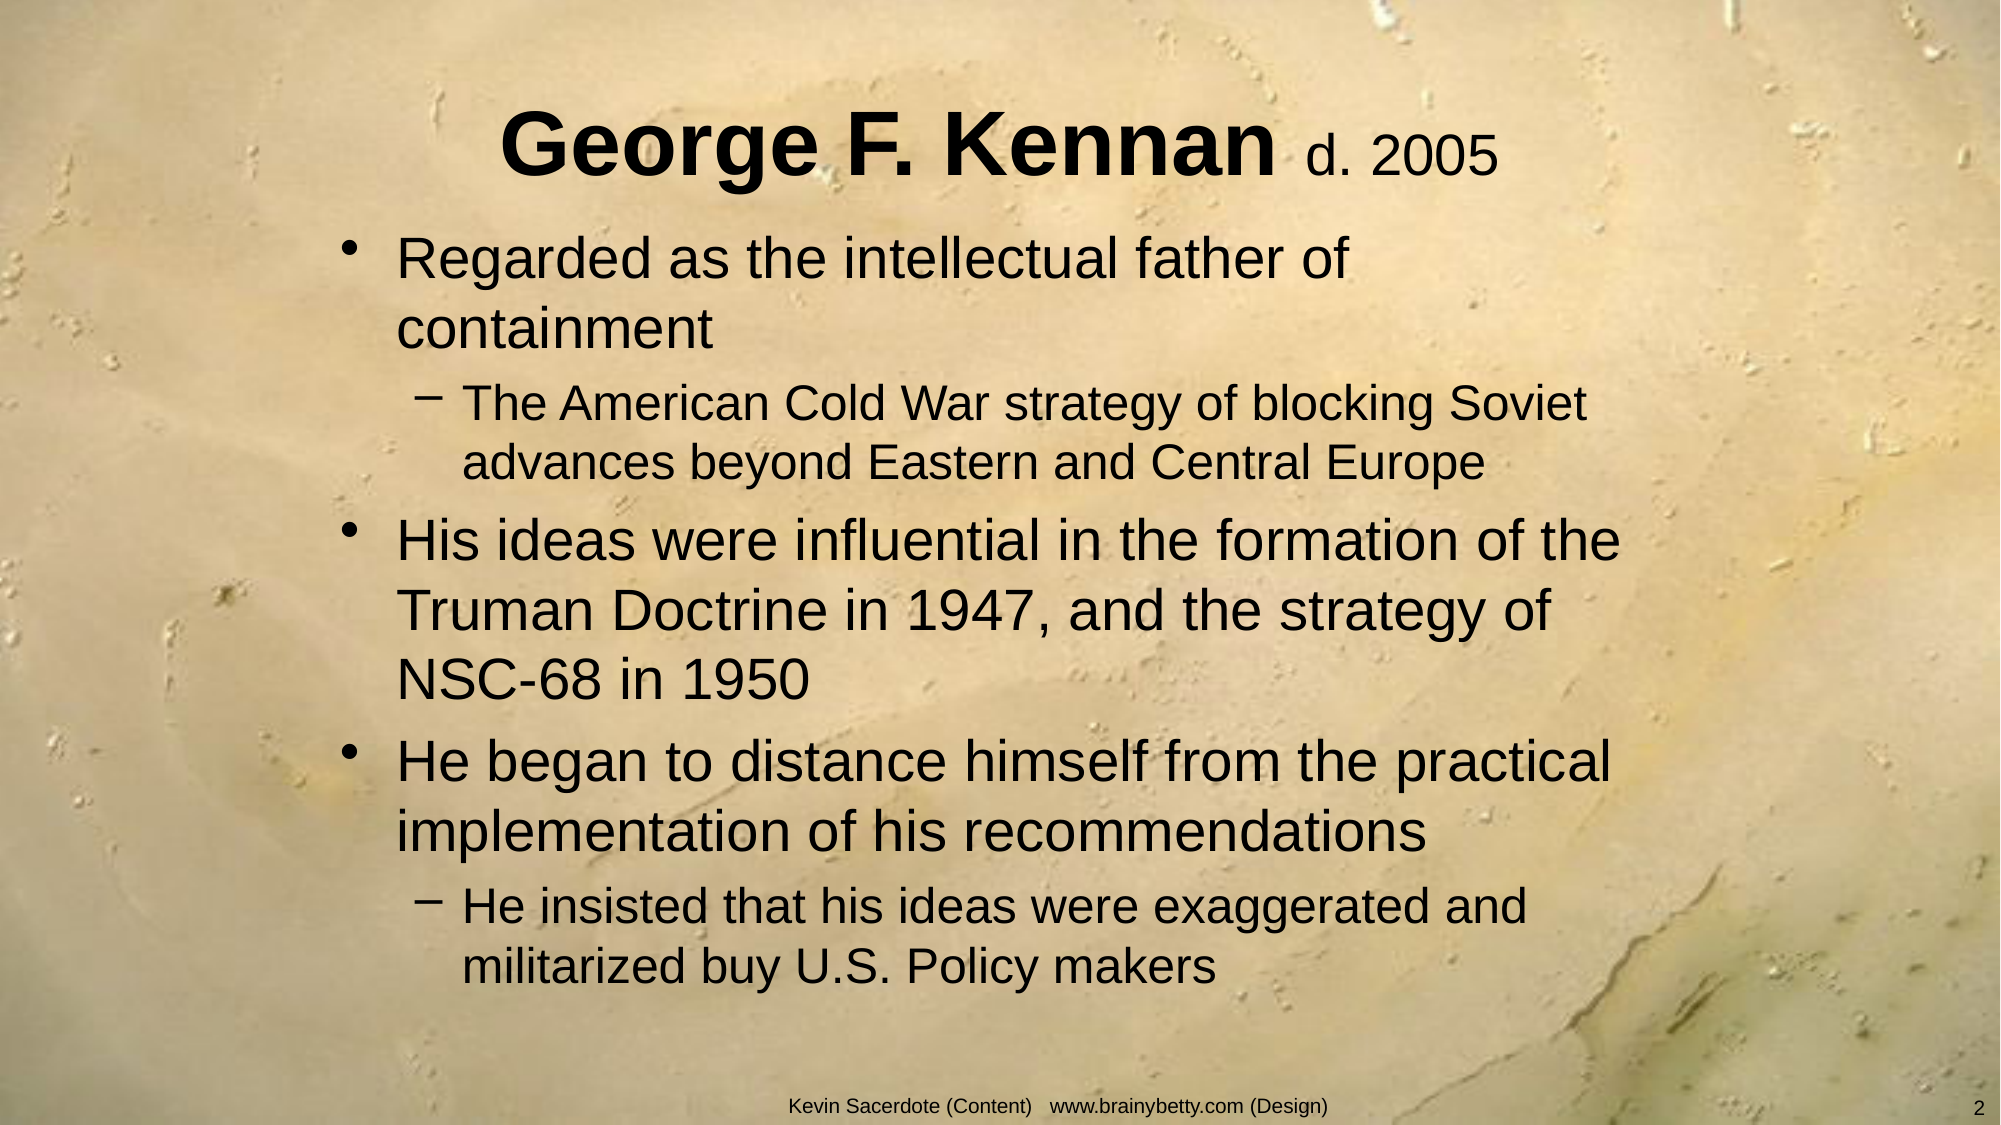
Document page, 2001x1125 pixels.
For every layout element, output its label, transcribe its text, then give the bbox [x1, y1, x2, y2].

title George F. Kennan d. 2005 [99, 45, 1900, 233]
slide_number 2 [1733, 1087, 2000, 1125]
list Regarded as the intellectual father of containment The American Cold War strategy of blocking Soviet advances beyond Eastern and Central Europe His ideas were influential in the formation of the Truman Doctrine in 1947, and the strategy of NSC-68 in 1950 He began to distance himself from the practical implementation of his recommendations He insisted that his ideas were exaggerated and militarized buy U.S. Policy makers [324, 212, 1675, 1005]
picture [0, 0, 2001, 1125]
footer Kevin Sacerdote (Content) www.brainybetty.com (Design) [516, 1084, 1601, 1125]
